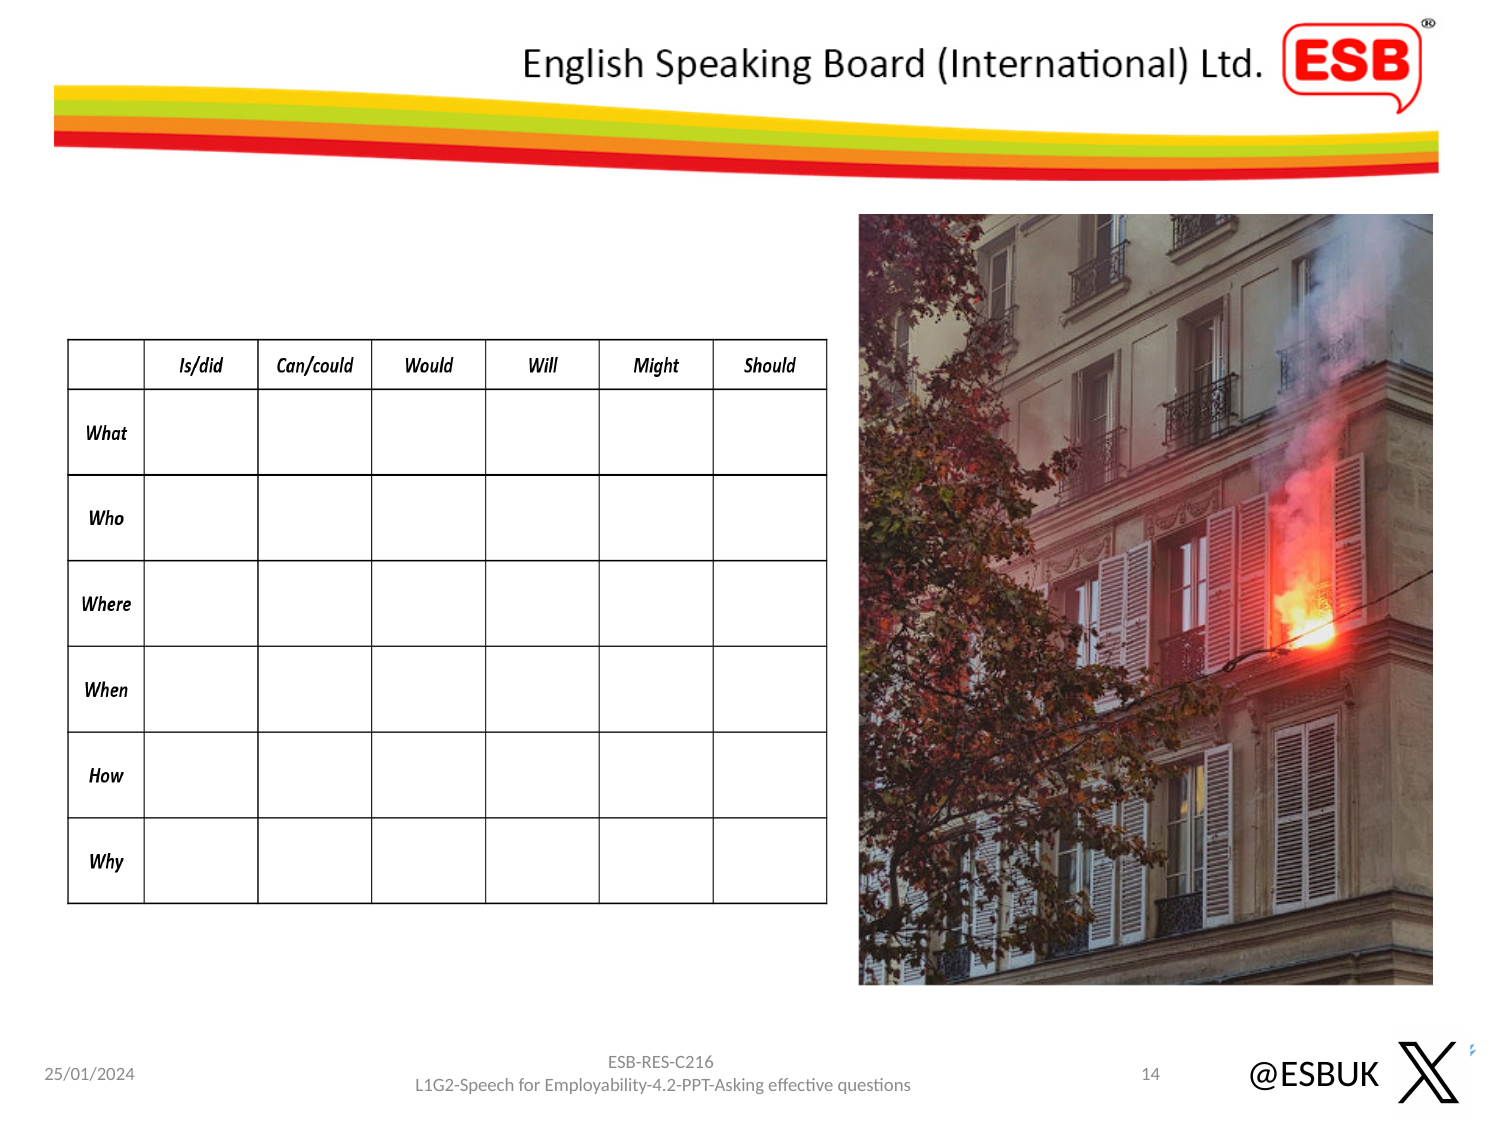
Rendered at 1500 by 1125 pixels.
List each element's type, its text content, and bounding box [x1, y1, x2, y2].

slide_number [29, 1042, 367, 1103]
picture [856, 214, 1433, 987]
slide_number 14 [930, 1042, 1176, 1103]
picture [0, 0, 1500, 189]
picture [66, 338, 828, 906]
footer ESB-RES-C216 L1G2-Speech for Employability-4.2-PPT-Asking effective questions [395, 1042, 930, 1103]
picture [1390, 1029, 1476, 1116]
